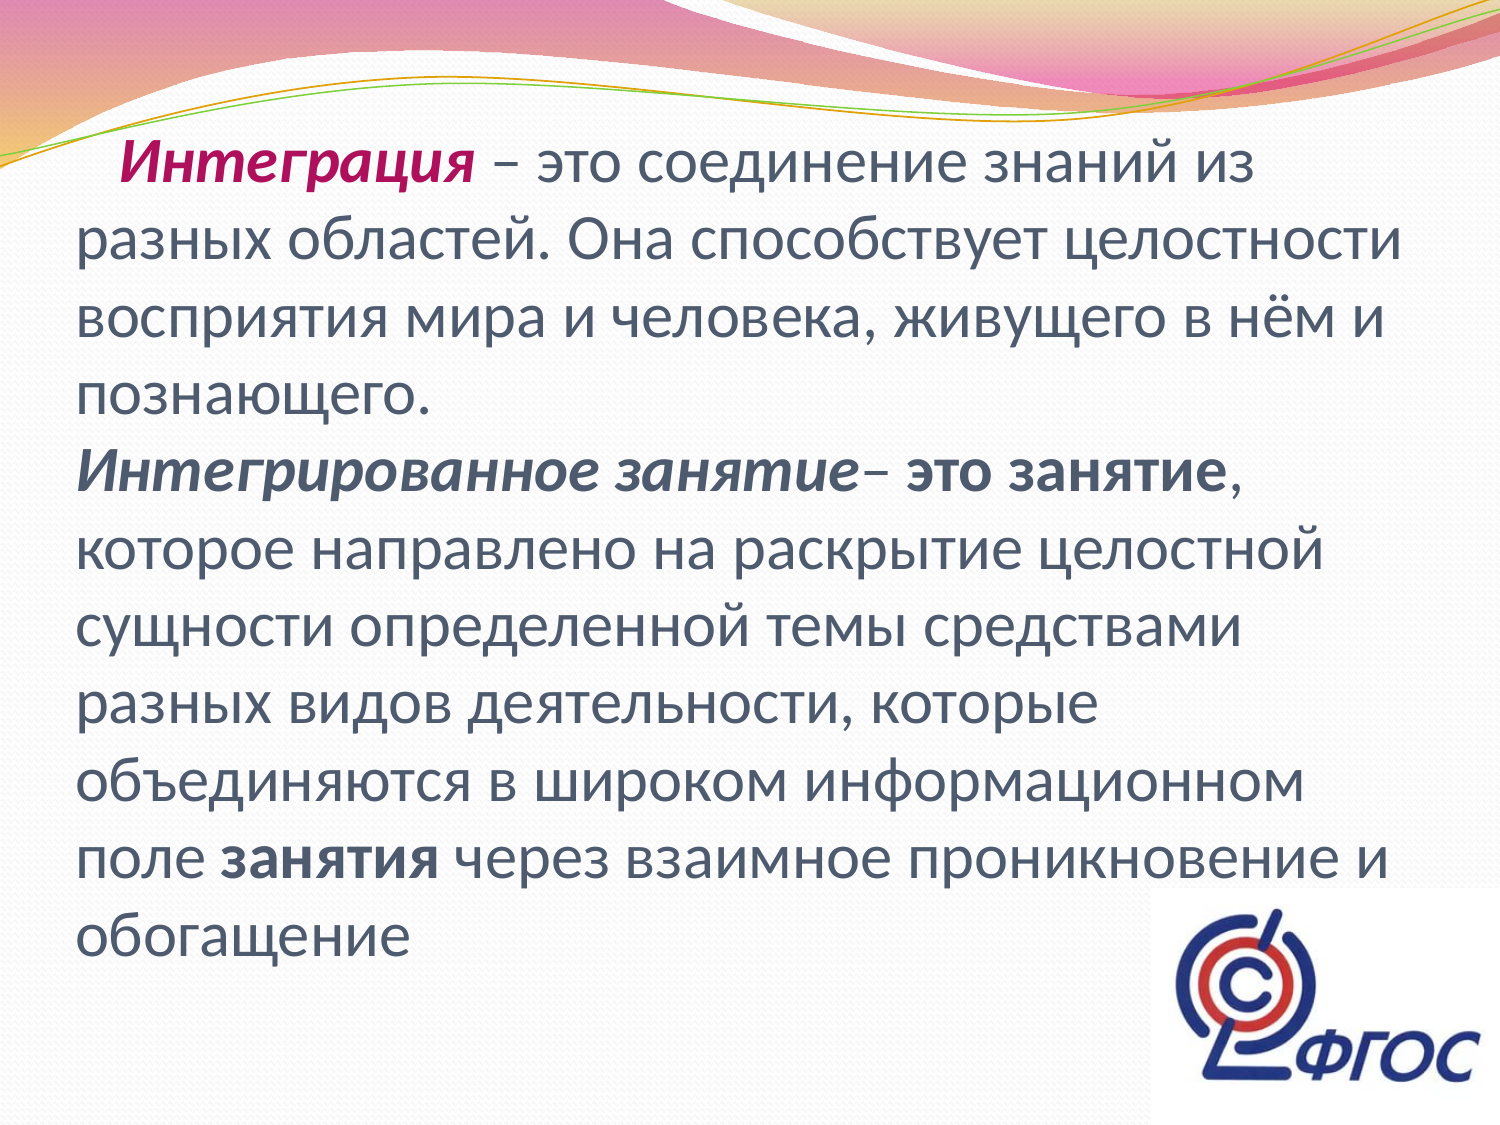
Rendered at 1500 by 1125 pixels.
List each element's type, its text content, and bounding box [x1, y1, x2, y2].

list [1151, 888, 1500, 1125]
title Интеграция – это соединение знаний из разных областей. Она способствует целостности восприятия мира и человека, живущего в нём и познающего. Интегрированное занятие– это занятие, которое направлено на раскрытие целостной сущности определенной темы средствами разных видов деятельности, которые объединяются в широком информационном поле занятия через взаимное проникновение и обогащение [75, 19, 1425, 1094]
